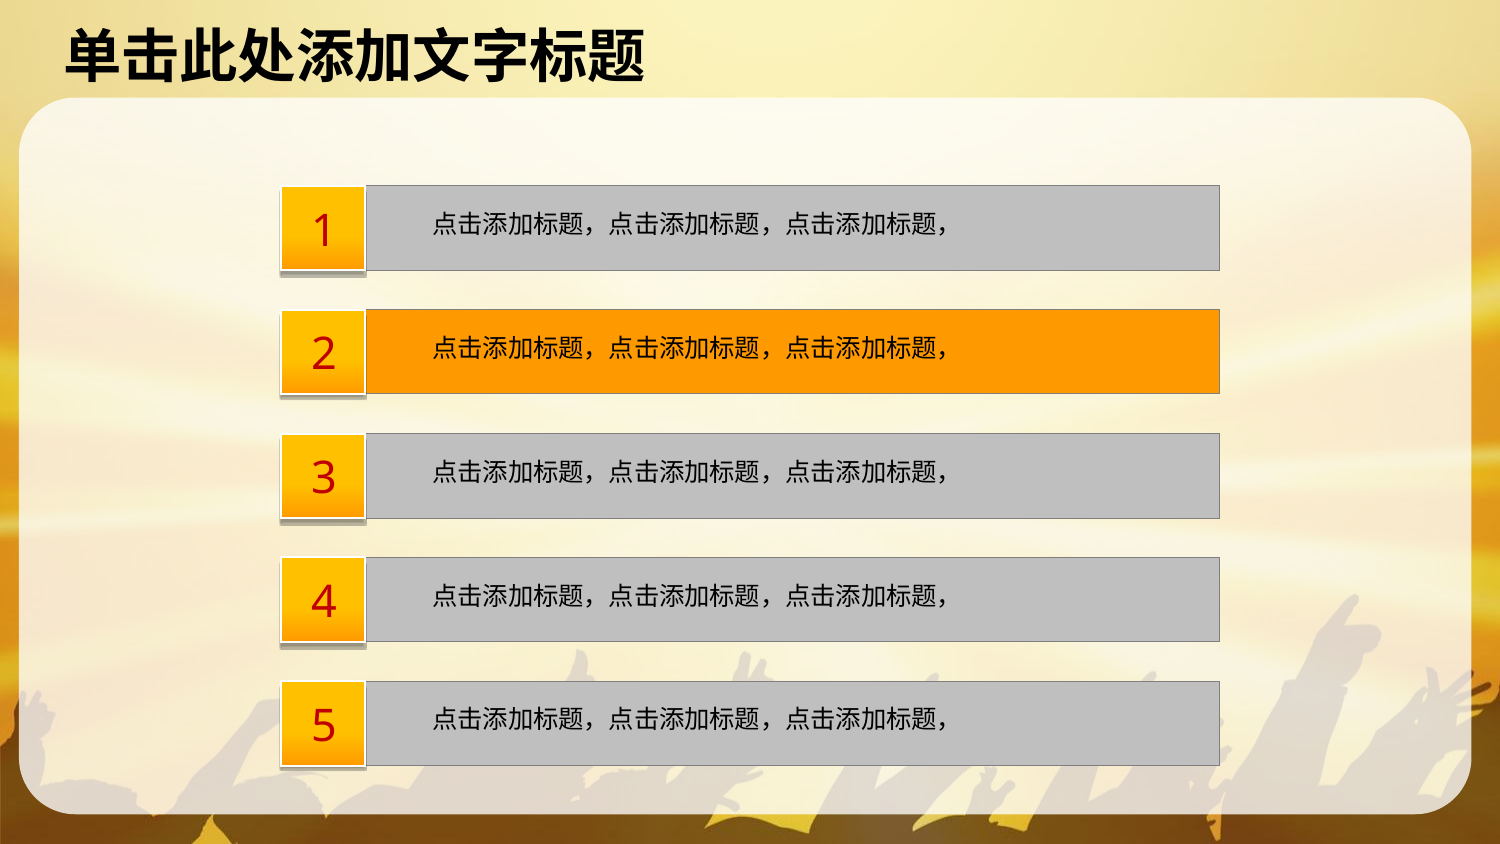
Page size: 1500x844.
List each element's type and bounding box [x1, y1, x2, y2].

picture [0, 0, 1500, 844]
text_box [280, 185, 1220, 766]
